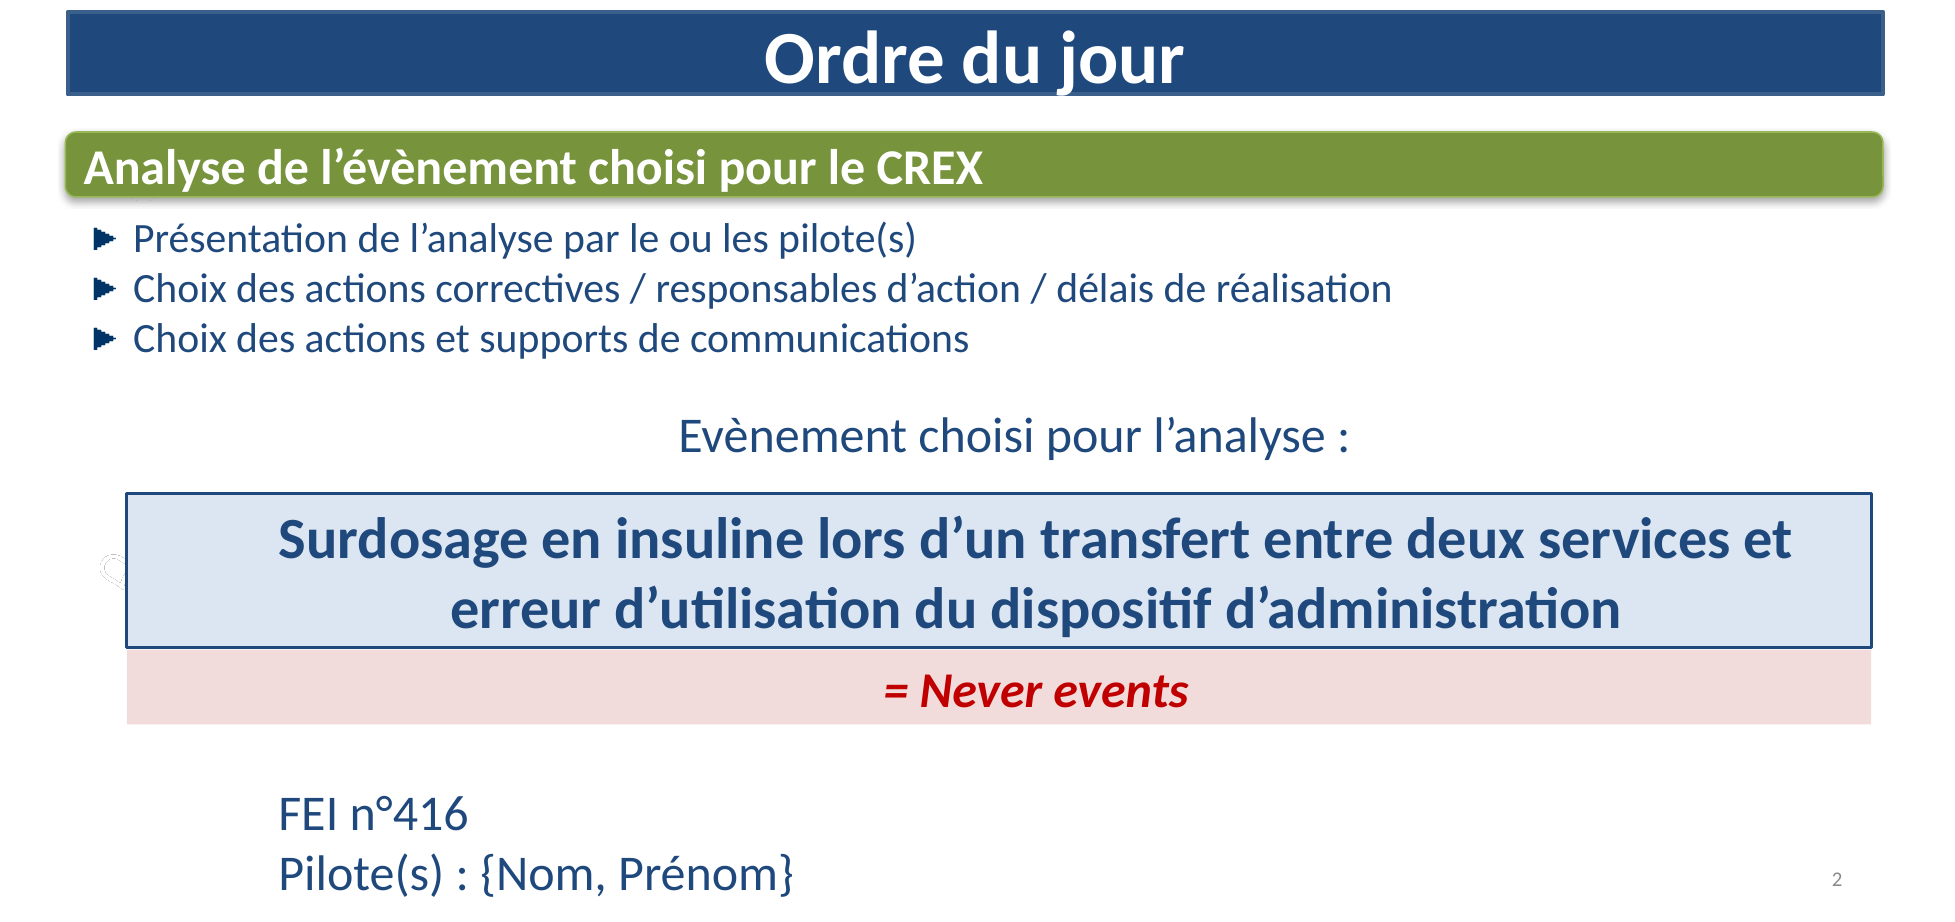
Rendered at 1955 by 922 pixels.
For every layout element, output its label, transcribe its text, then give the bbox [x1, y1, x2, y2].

picture [99, 547, 163, 611]
slide_number 2 [1685, 853, 1858, 904]
text_box Ordre du jour [66, 10, 1885, 96]
text_box Analyse de l’évènement choisi pour le CREX [64, 131, 1884, 198]
picture [103, 158, 153, 208]
text_box FEI n°416 Pilote(s) : {Nom, Prénom} [263, 773, 1685, 908]
text_box Evènement choisi pour l’analyse : [266, 394, 1689, 470]
text_box Présentation de l’analyse par le ou les pilote(s) Choix des actions correctives / responsables d’action / délais de réalisation Choix des actions et supports de communications [0, 202, 1872, 368]
text_box Surdosage en insuline lors d’un transfert entre deux services et erreur d’utilisation du dispositif d’administration [126, 493, 1872, 648]
picture [86, 220, 116, 250]
picture [86, 270, 116, 300]
text_box = Never events [126, 649, 1872, 725]
picture [86, 320, 116, 350]
